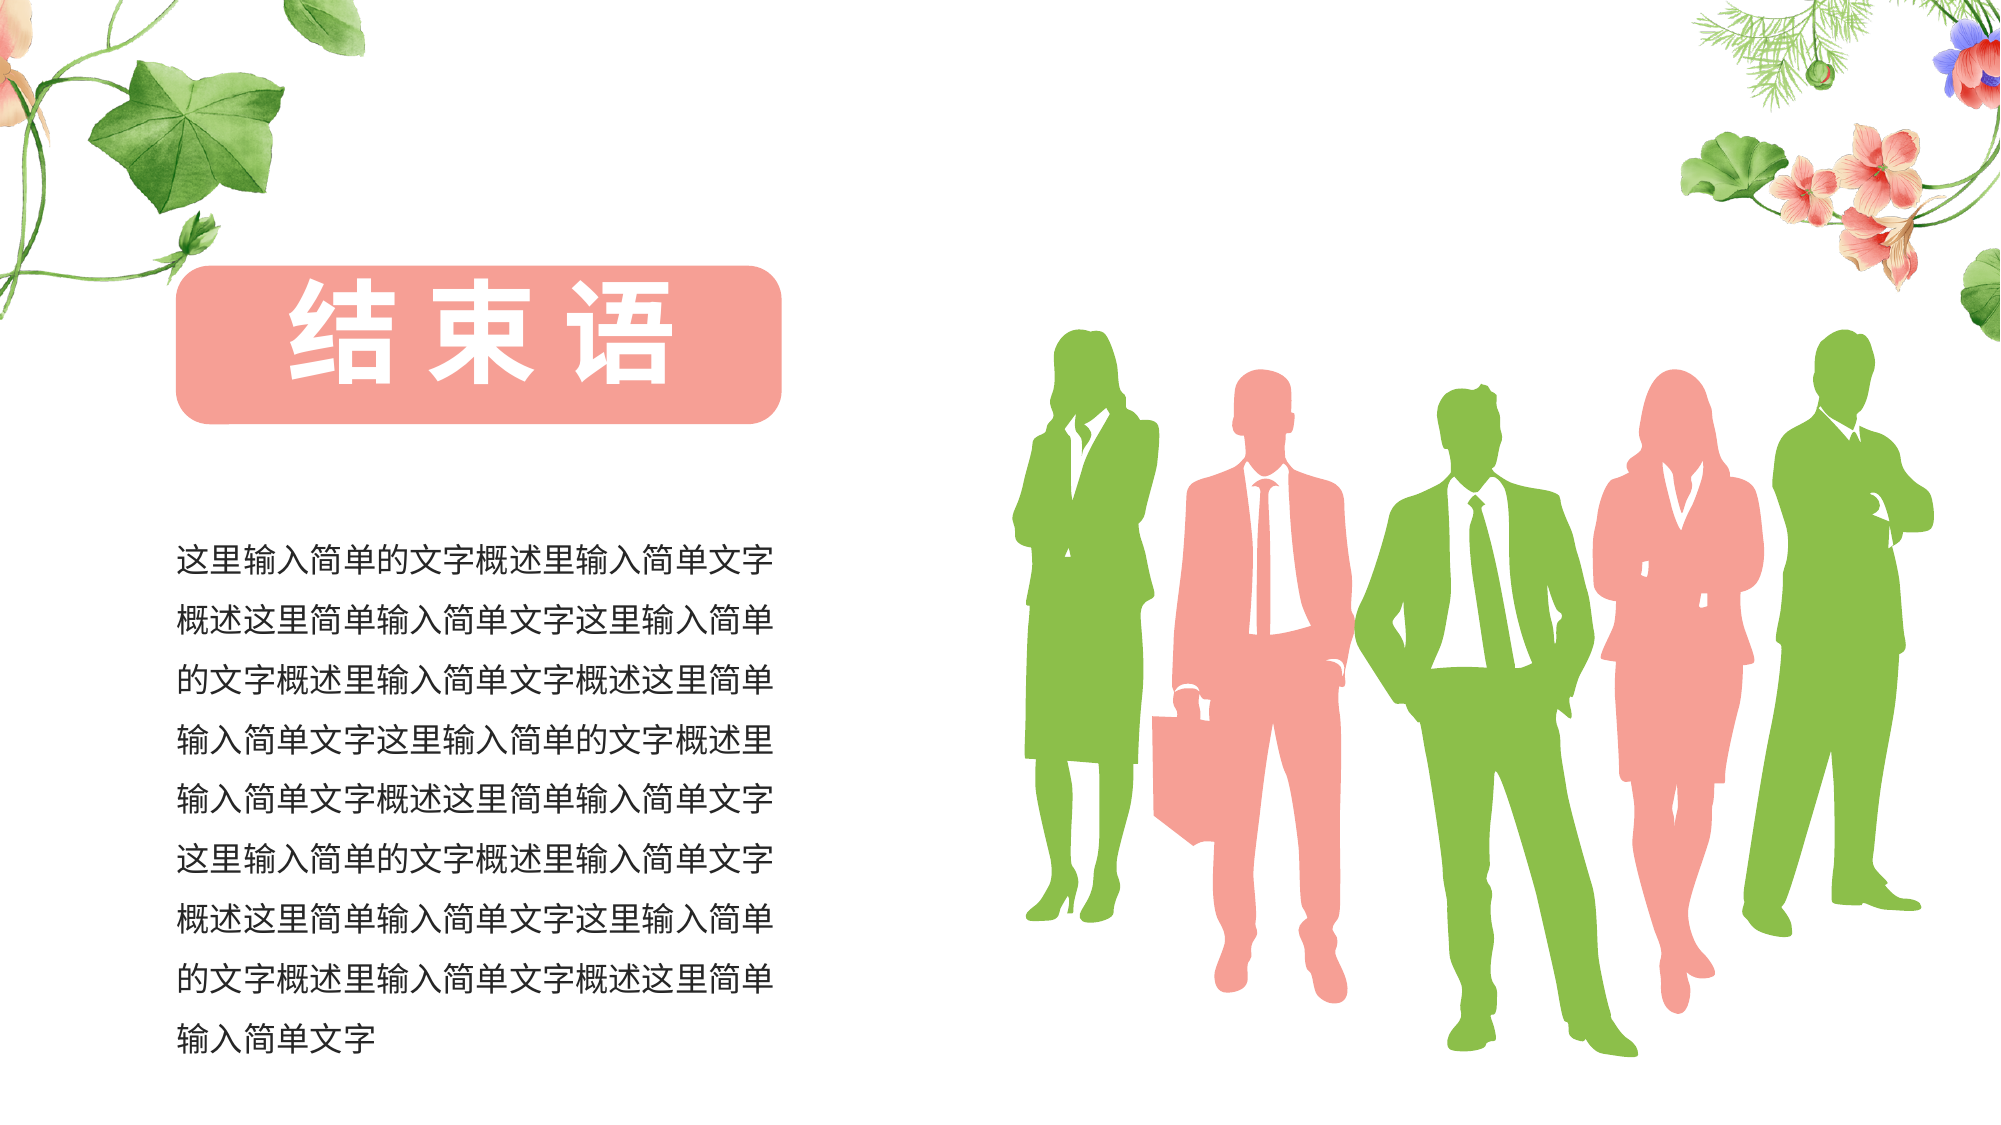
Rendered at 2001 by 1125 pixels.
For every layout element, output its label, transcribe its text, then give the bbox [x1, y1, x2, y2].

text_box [175, 254, 782, 425]
text_box [1592, 369, 1765, 1014]
text_box [1354, 383, 1639, 1058]
picture [0, 0, 389, 327]
text_box 这里输入简单的文字概述里输入简单文字概述这里简单输入简单文字这里输入简单的文字概述里输入简单文字概述这里简单输入简单文字这里输入简单的文字概述里输入简单文字概述这里简单输入简单文字 这里输入简单的文字概述里输入简单文字概述这里简单输入简单文字这里输入简单的文字概述里输入简单文字概述这里简单输入简单文字 [162, 511, 818, 1125]
text_box [1742, 347, 1934, 938]
picture [1672, 0, 2000, 347]
text_box [1012, 329, 1160, 923]
text_box [1152, 369, 1355, 1004]
